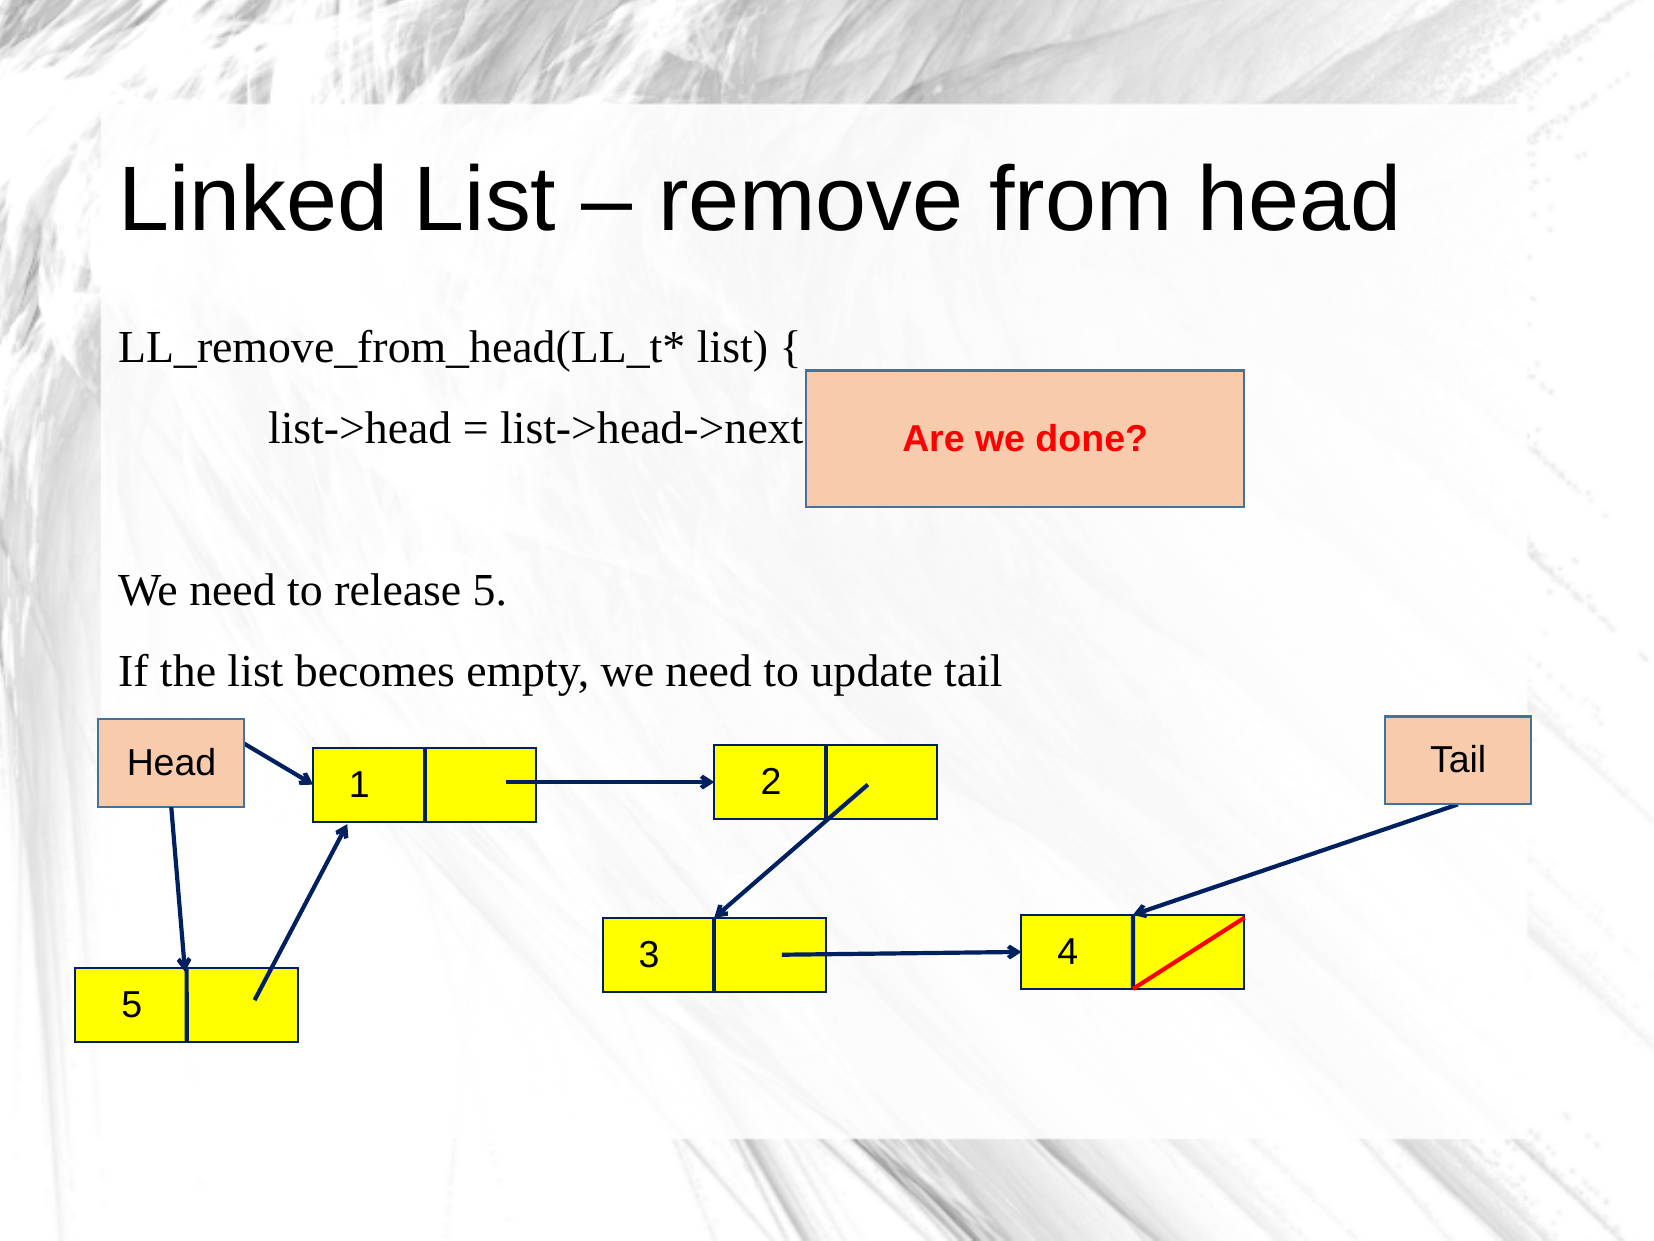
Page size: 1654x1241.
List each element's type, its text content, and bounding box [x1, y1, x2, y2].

text_box Are we done? [805, 370, 1245, 507]
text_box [714, 784, 868, 918]
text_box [781, 951, 1021, 955]
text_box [1021, 914, 1245, 989]
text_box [240, 741, 314, 785]
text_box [1132, 804, 1458, 915]
list LL_remove_from_head(LL_t* list) { list->head = list->head->next; We need to release 5. If the list becomes empty, we need to update tail [118, 319, 1571, 1109]
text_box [313, 747, 537, 822]
picture [0, 0, 1654, 1241]
text_box Tail [1384, 716, 1532, 805]
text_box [602, 917, 826, 992]
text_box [714, 745, 938, 820]
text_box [171, 807, 185, 972]
text_box Head [98, 719, 245, 808]
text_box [75, 967, 299, 1042]
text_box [1132, 917, 1245, 989]
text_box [254, 824, 348, 1001]
title Linked List – remove from head [118, 112, 1506, 281]
